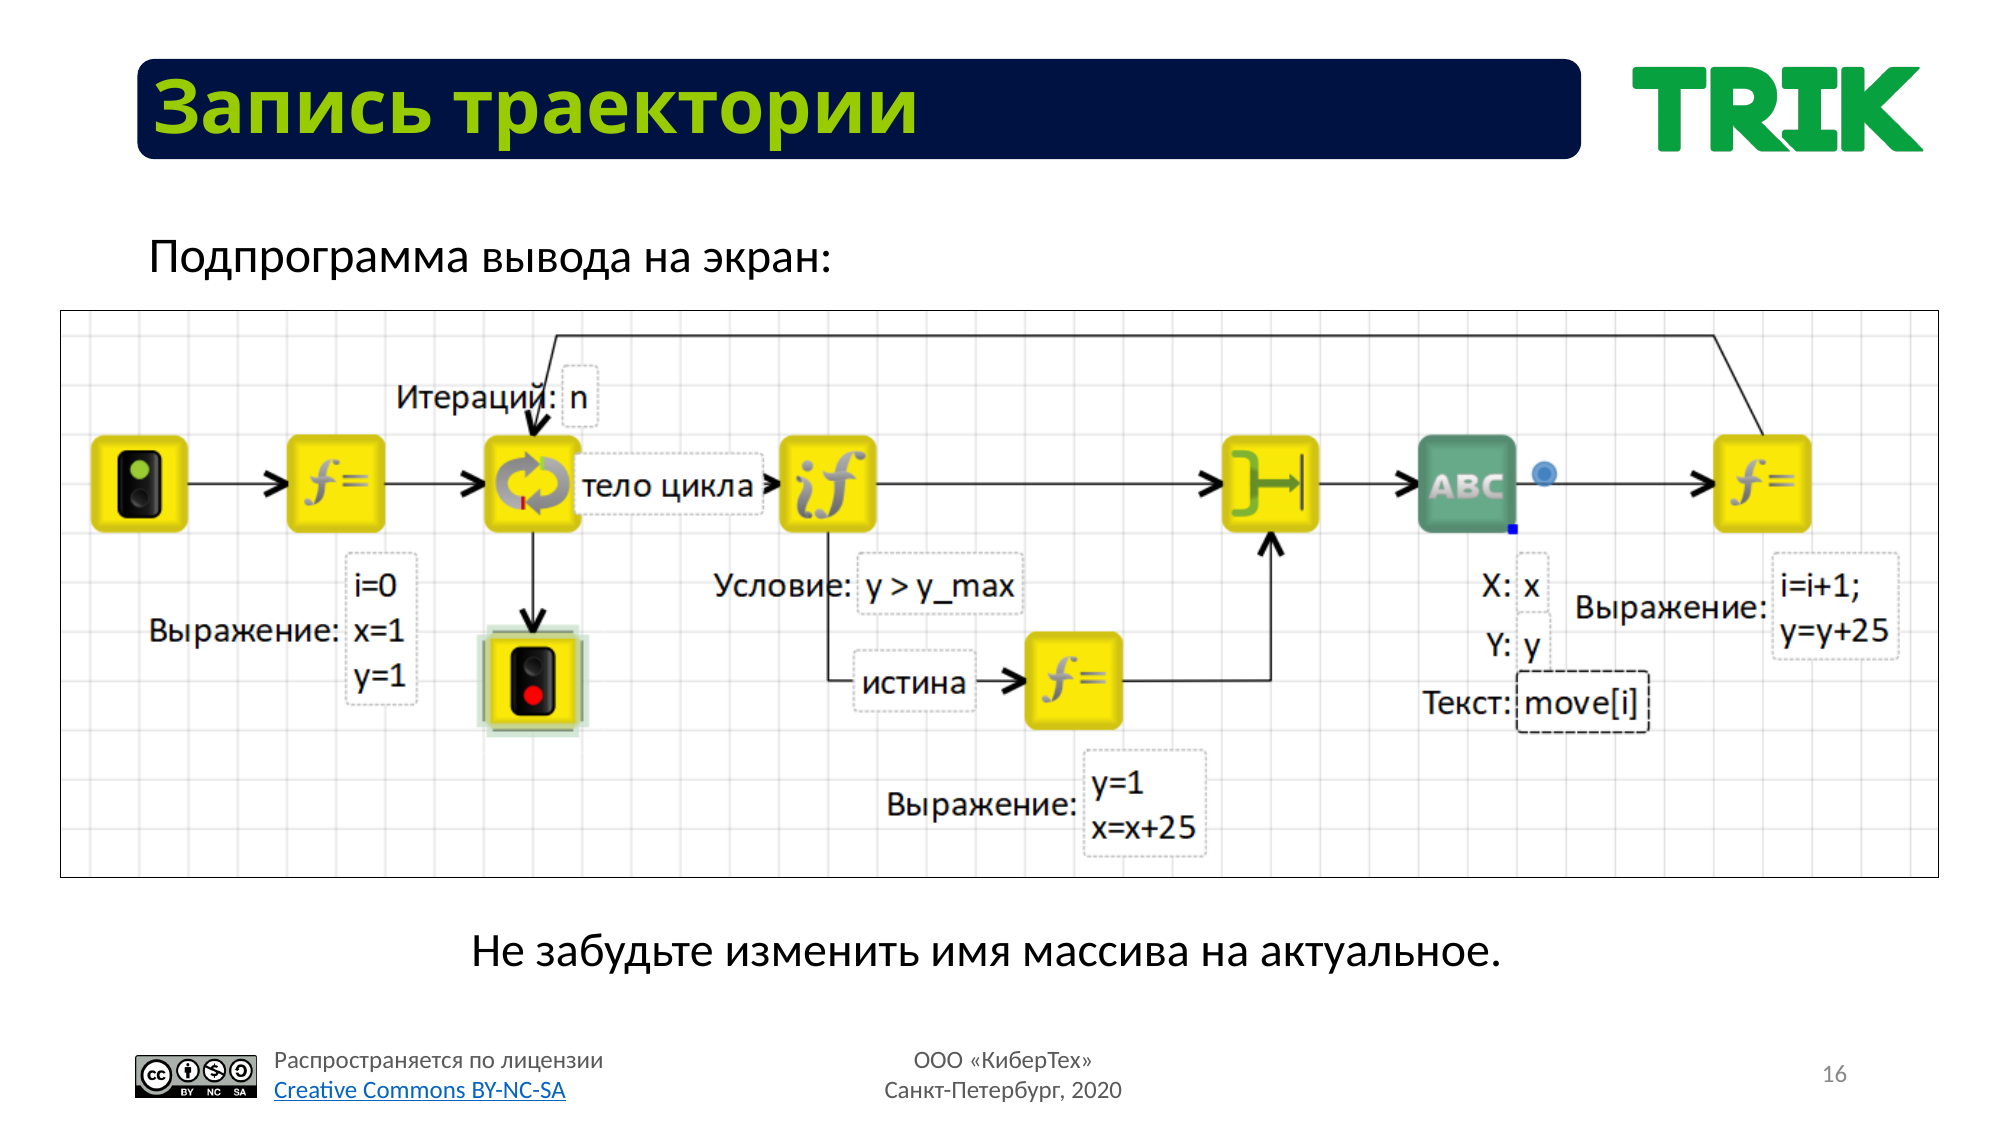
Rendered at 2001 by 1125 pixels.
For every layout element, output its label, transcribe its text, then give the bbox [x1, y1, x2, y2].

text_box Подпрограмма вывода на экран: [133, 198, 1859, 297]
text_box Запись траектории [137, 61, 1582, 162]
text_box 16 [1412, 1042, 1863, 1103]
picture [135, 1055, 257, 1098]
picture [1631, 64, 1924, 154]
text_box Не забудьте изменить имя массива на актуальное. [456, 895, 1543, 993]
picture [60, 310, 1940, 878]
